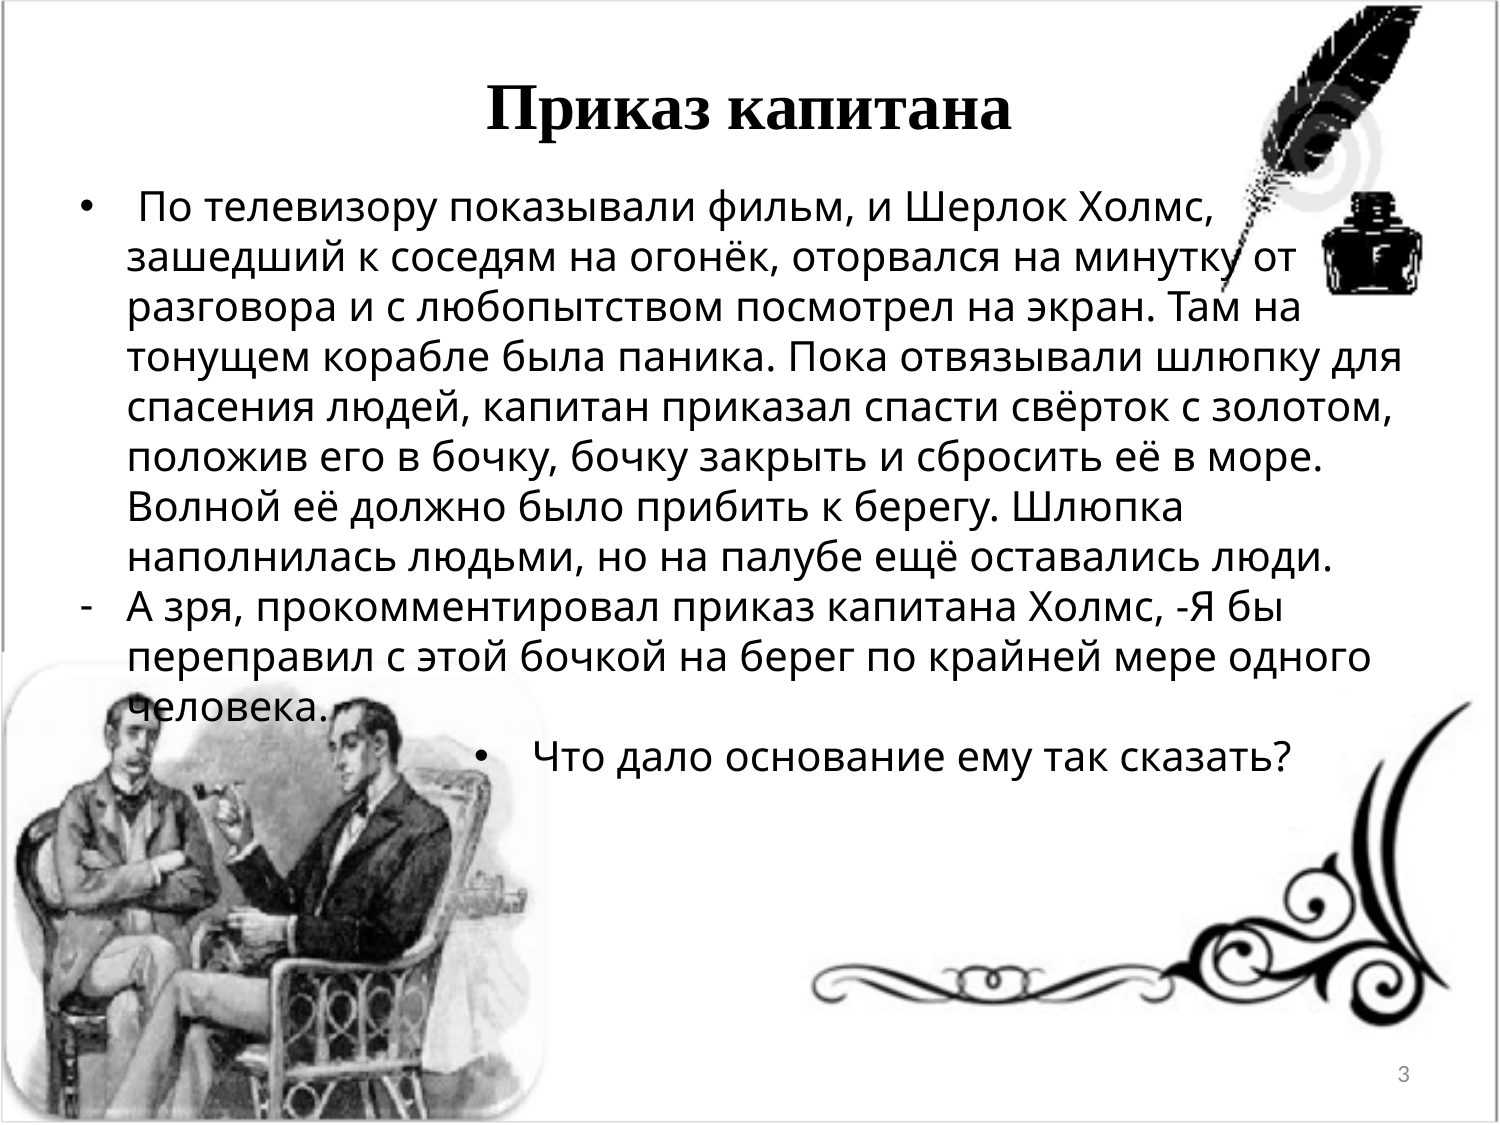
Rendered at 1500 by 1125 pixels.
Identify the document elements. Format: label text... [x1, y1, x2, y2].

title Приказ капитана [75, 45, 1425, 161]
slide_number 3 [1074, 1042, 1425, 1103]
text_box По телевизору показывали фильм, и Шерлок Холмс, зашедший к соседям на огонёк, оторвался на минутку от разговора и с любопытством посмотрел на экран. Там на тонущем корабле была паника. Пока отвязывали шлюпку для спасения людей, капитан приказал спасти свёрток с золотом, положив его в бочку, бочку закрыть и сбросить её в море. Волной её должно было прибить к берегу. Шлюпка наполнилась людьми, но на палубе ещё оставались люди. А зря, прокомментировал приказ капитана Холмс, -Я бы переправил с этой бочкой на берег по крайней мере одного человека. Что дало основание ему так сказать? [64, 172, 1424, 833]
picture [0, 0, 1500, 1125]
